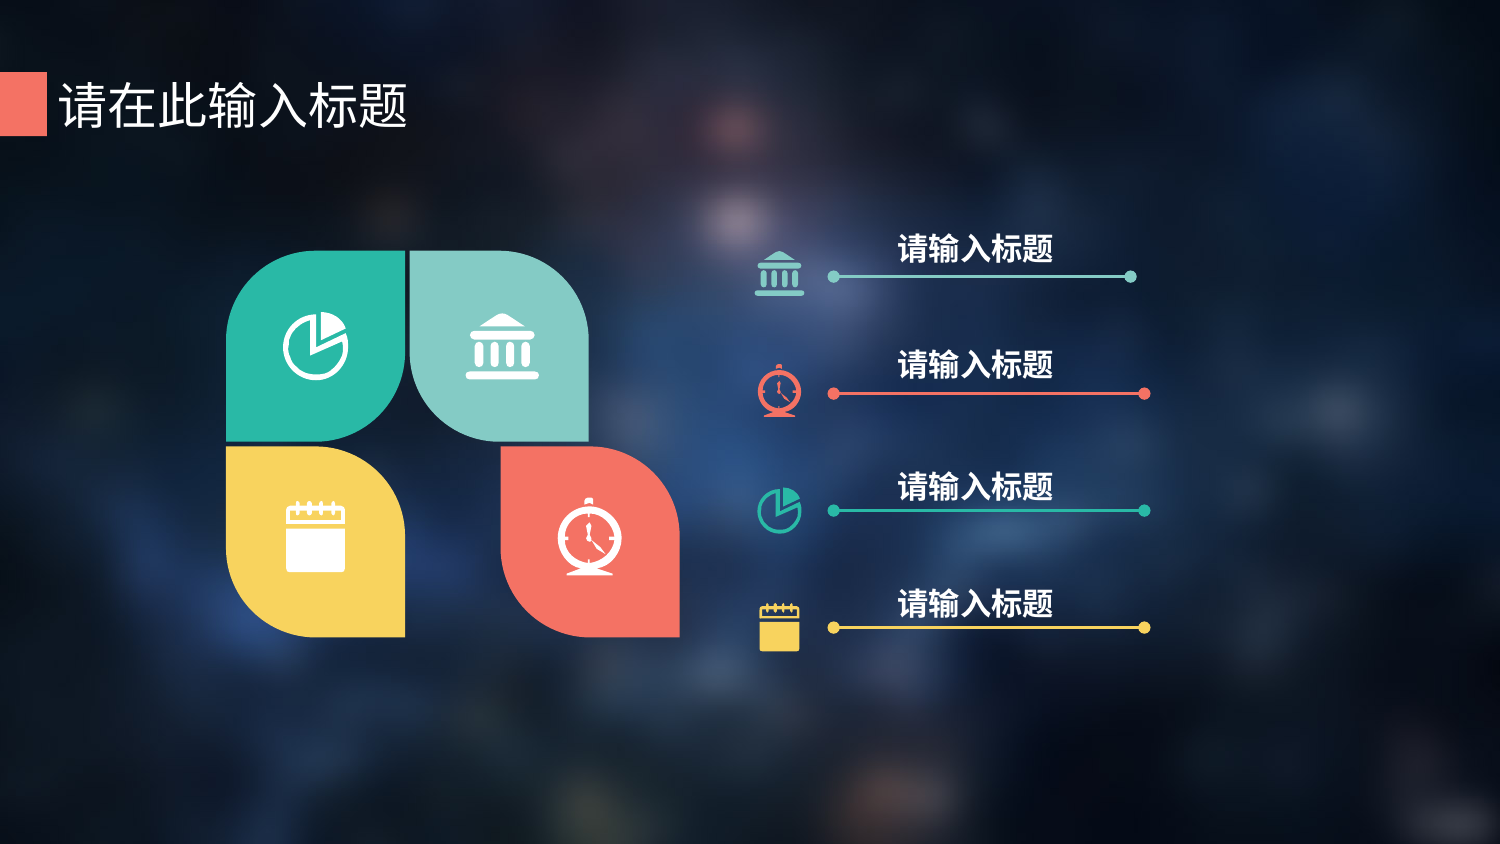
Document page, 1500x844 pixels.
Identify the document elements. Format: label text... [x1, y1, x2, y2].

text_box [498, 444, 682, 640]
text_box [757, 370, 802, 417]
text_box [285, 500, 346, 573]
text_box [0, 71, 410, 137]
text_box 请输入标题 [886, 339, 1076, 388]
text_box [754, 250, 805, 296]
text_box 请输入标题 [886, 578, 1076, 626]
text_box [584, 497, 594, 505]
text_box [282, 311, 349, 381]
text_box 请输入标题 [886, 223, 1076, 273]
picture [0, 0, 1500, 844]
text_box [759, 602, 800, 652]
text_box [407, 248, 591, 444]
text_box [465, 312, 540, 380]
text_box [223, 248, 407, 444]
text_box [223, 444, 408, 640]
text_box [557, 506, 622, 576]
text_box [757, 487, 802, 534]
text_box 请输入标题 [886, 461, 1076, 509]
